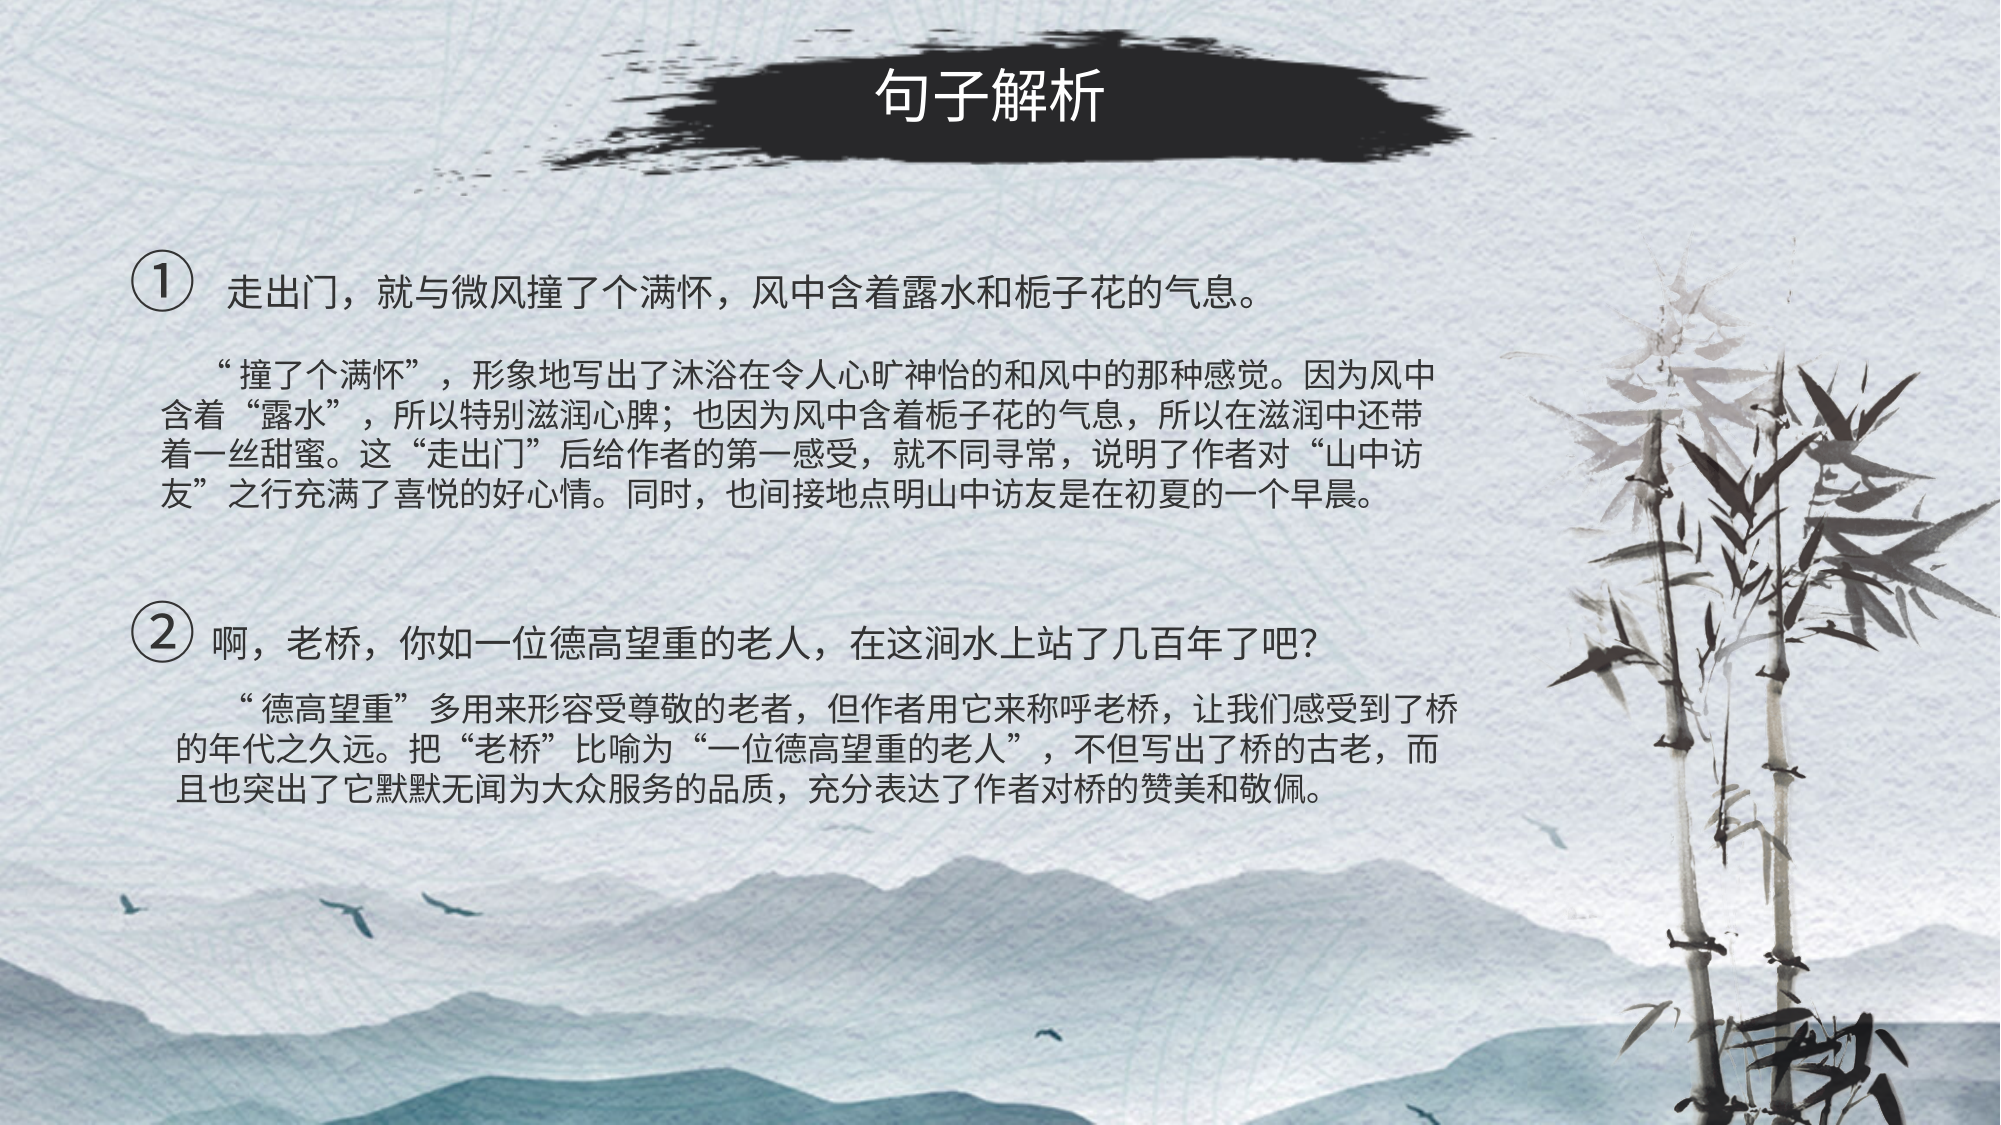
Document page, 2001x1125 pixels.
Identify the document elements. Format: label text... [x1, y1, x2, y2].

text_box ① 走出门，就与微风撞了个满怀，风中含着露水和栀子花的气息。 [114, 192, 1424, 328]
text_box ②啊，老桥，你如一位德高望重的老人，在这涧水上站了几百年了吧？ [114, 543, 1424, 679]
picture [0, 0, 2000, 1125]
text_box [414, 28, 1500, 196]
text_box “撞了个满怀”，形象地写出了沐浴在令人心旷神怡的和风中的那种感觉。因为风中含着“露水”，所以特别滋润心脾；也因为风中含着栀子花的气息，所以在滋润中还带着一丝甜蜜。这“走出门”后给作者的第一感受，就不同寻常，说明了作者对“山中访友”之行充满了喜悦的好心情。同时，也间接地点明山中访友是在初夏的一个早晨。 [145, 346, 1424, 521]
text_box “德高望重”多用来形容受尊敬的老者，但作者用它来称呼老桥，让我们感受到了桥的年代之久远。把“老桥”比喻为“一位德高望重的老人”，不但写出了桥的古老，而且也突出了它默默无闻为大众服务的品质，充分表达了作者对桥的赞美和敬佩。 [160, 680, 1424, 816]
